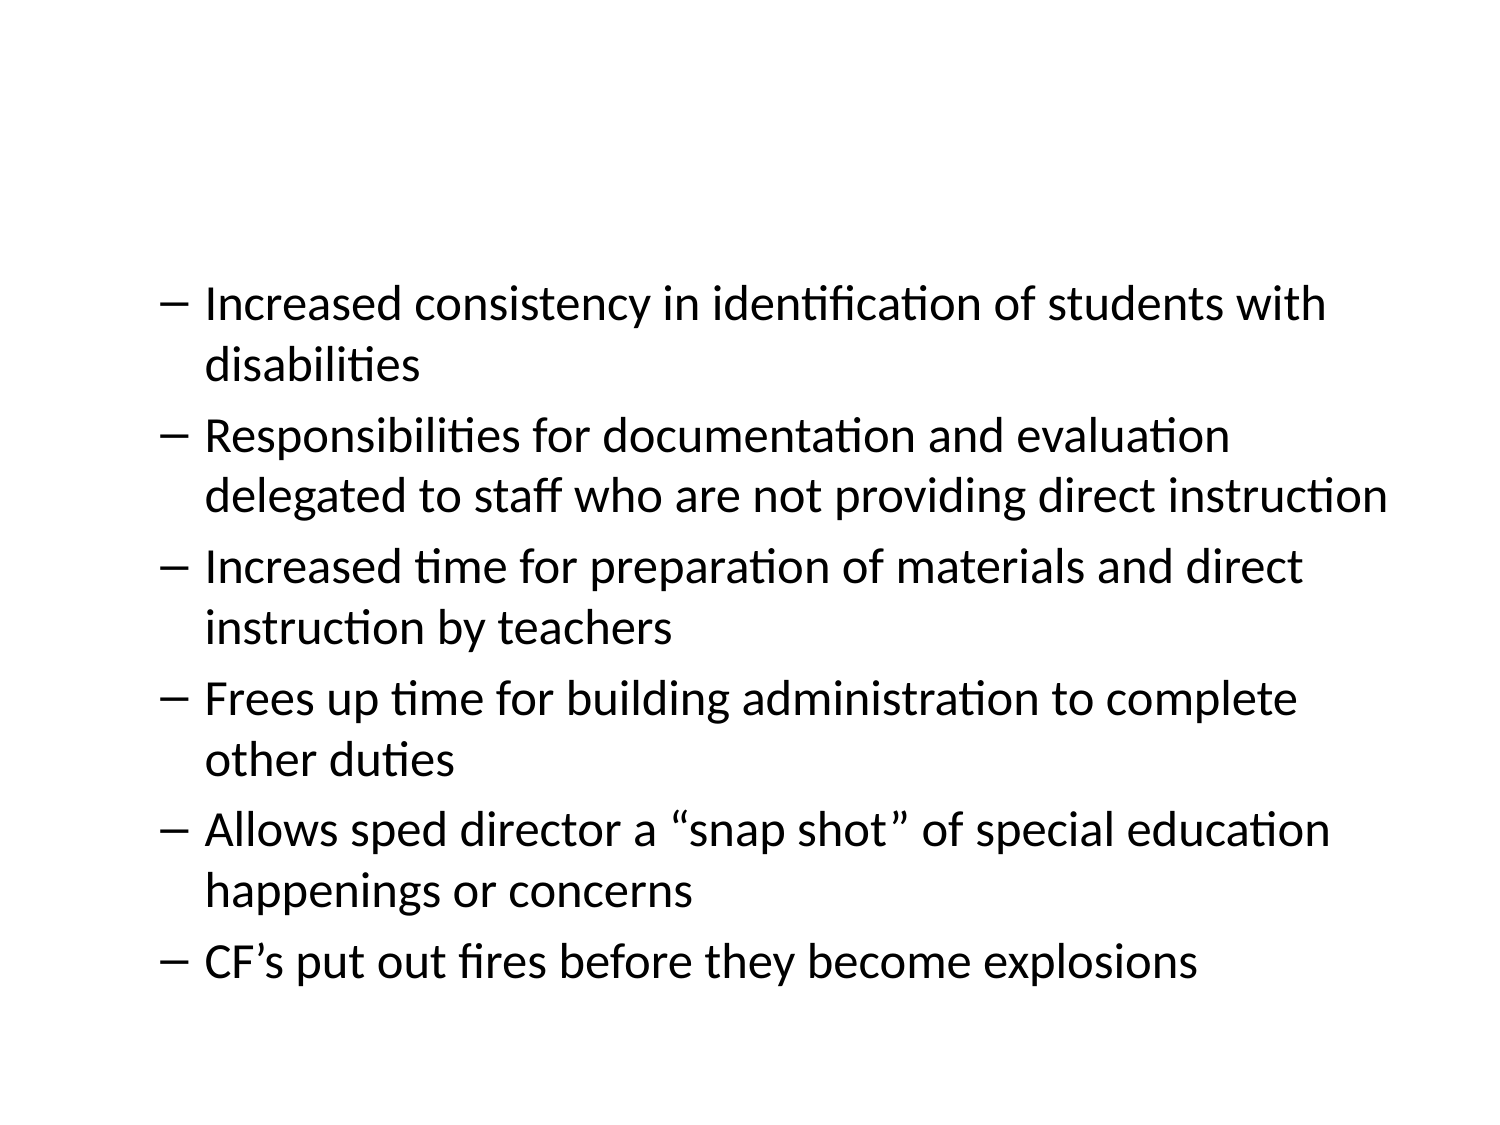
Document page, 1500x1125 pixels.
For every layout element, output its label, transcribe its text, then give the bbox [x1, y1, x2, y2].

list Increased consistency in identification of students with disabilities Responsibilities for documentation and evaluation delegated to staff who are not providing direct instruction Increased time for preparation of materials and direct instruction by teachers Frees up time for building administration to complete other duties Allows sped director a “snap shot” of special education happenings or concerns CF’s put out fires before they become explosions [75, 262, 1425, 1005]
